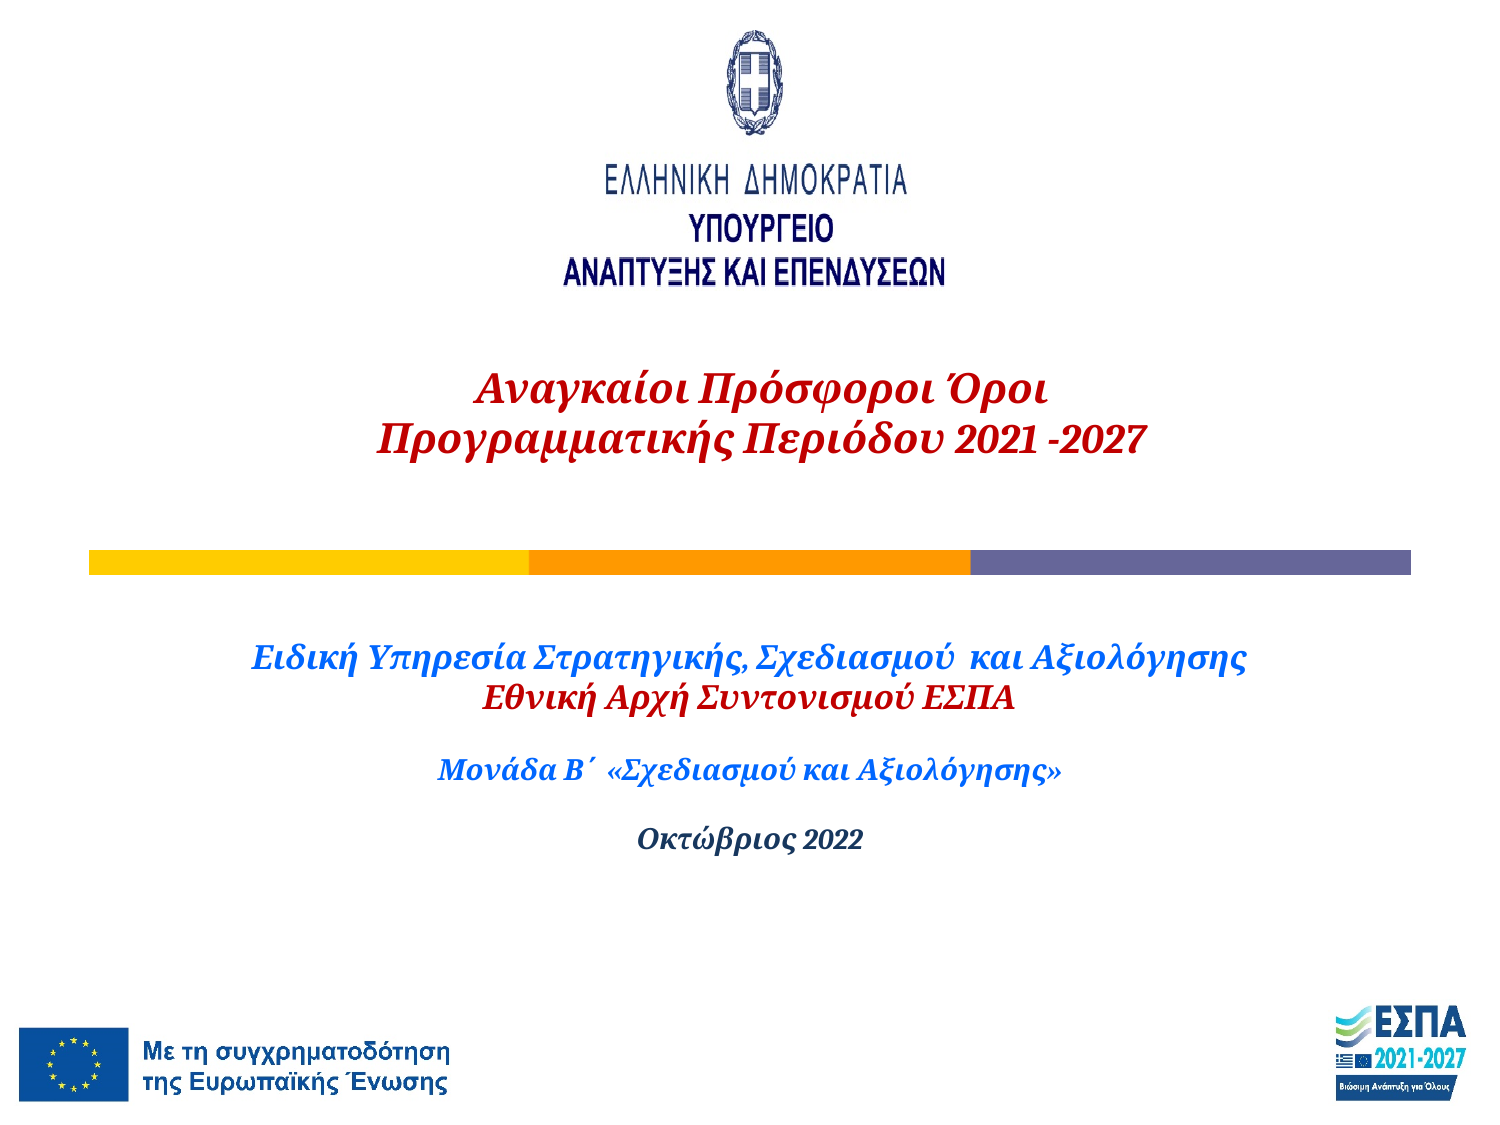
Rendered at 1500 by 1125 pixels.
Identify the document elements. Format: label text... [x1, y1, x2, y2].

text_box Αναγκαίοι Πρόσφοροι Όροι Προγραμματικής Περιόδου 2021 -2027 [41, 267, 1483, 550]
picture [89, 550, 1411, 575]
text_box Ειδική Υπηρεσία Στρατηγικής, Σχεδιασμού και Αξιολόγησης Εθνική Αρχή Συντονισμού ΕΣΠΑ Μονάδα Β΄ «Σχεδιασμού και Αξιολόγησης» Οκτώβριος 2022 [0, 550, 1500, 976]
picture [560, 30, 946, 291]
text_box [14, 999, 1471, 1107]
